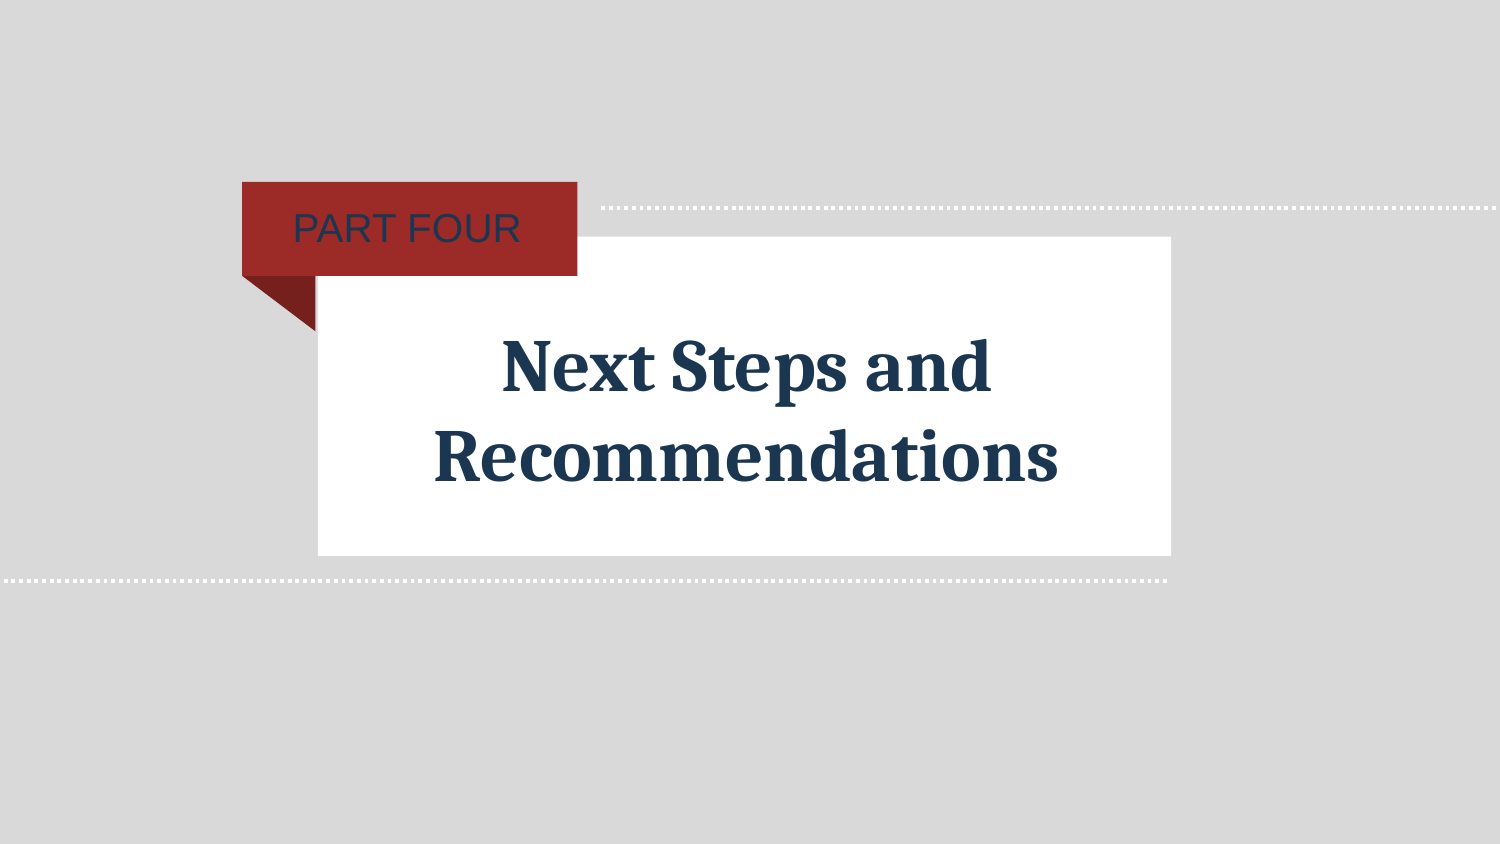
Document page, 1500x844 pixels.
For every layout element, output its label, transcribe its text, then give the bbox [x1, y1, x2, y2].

list Next Steps and Recommendations [360, 285, 1134, 528]
list PART FOUR [249, 194, 566, 259]
